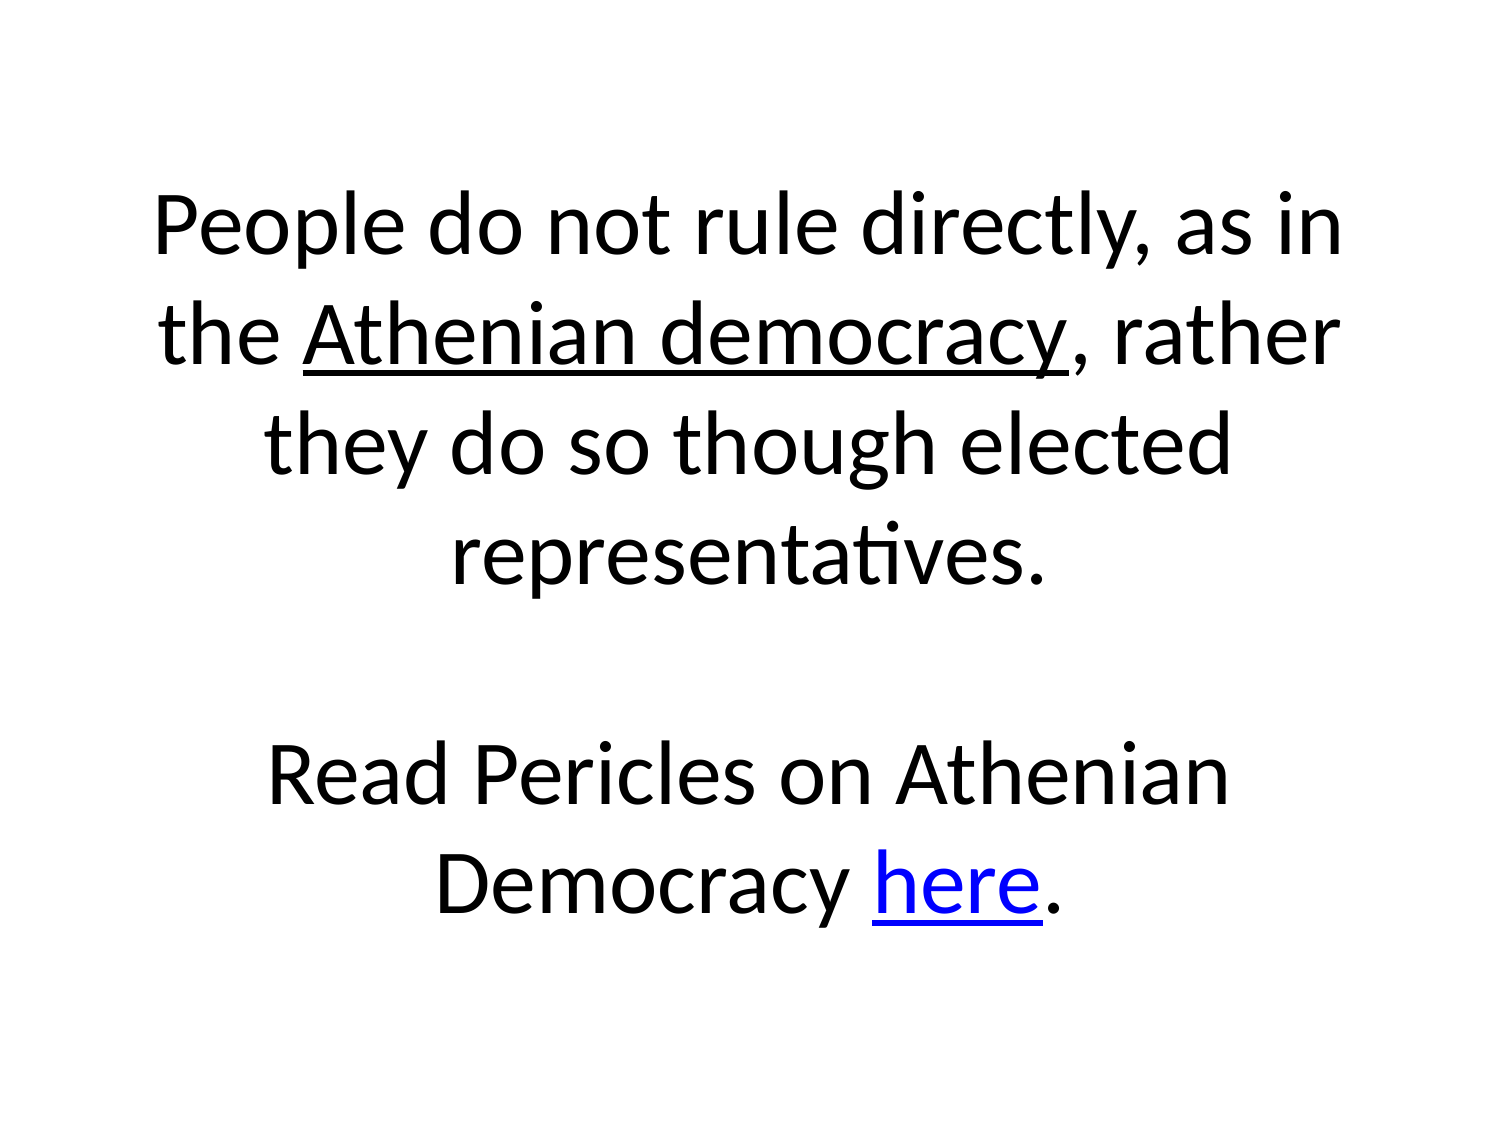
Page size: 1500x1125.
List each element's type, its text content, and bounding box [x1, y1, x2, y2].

title People do not rule directly, as in the Athenian democracy, rather they do so though elected representatives. Read Pericles on Athenian Democracy here. [74, 44, 1426, 1051]
